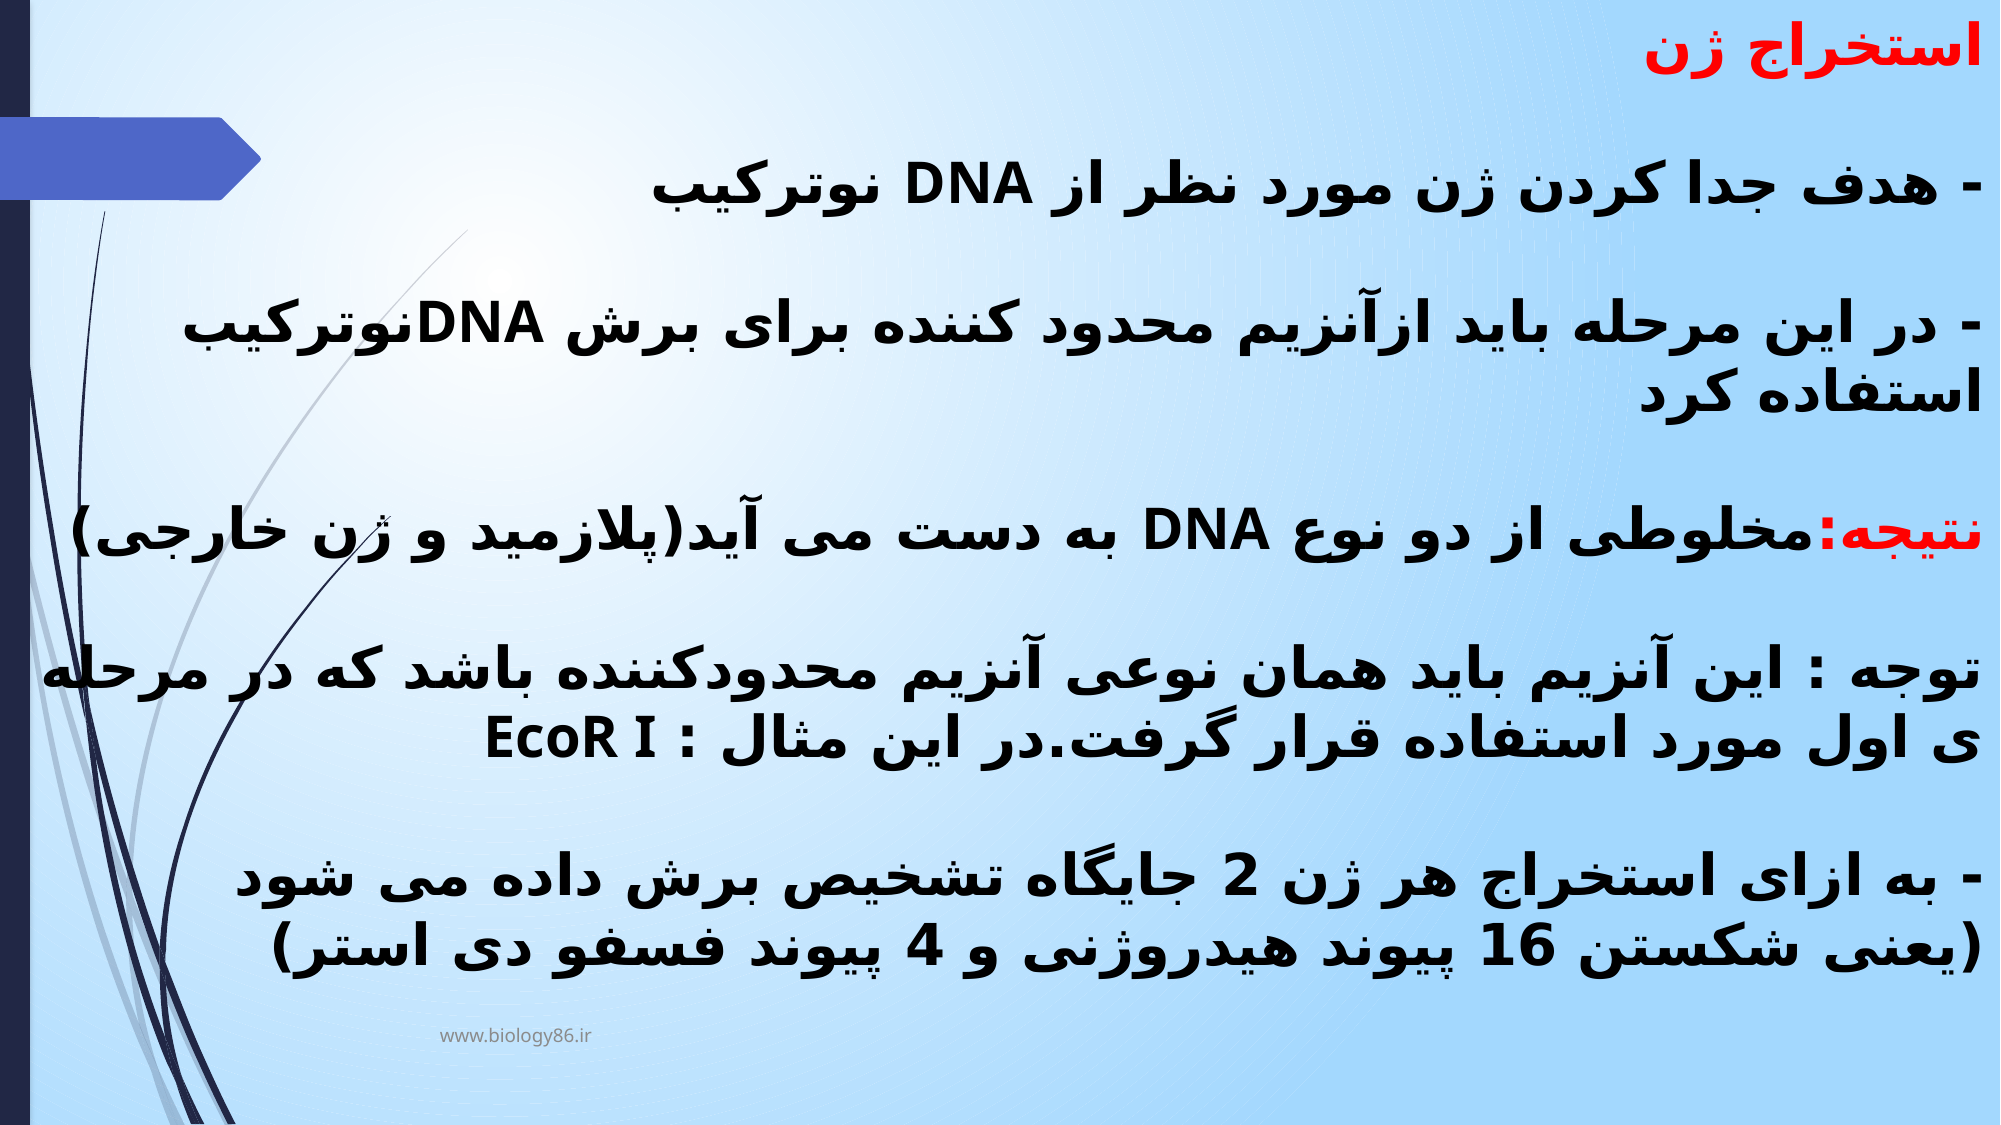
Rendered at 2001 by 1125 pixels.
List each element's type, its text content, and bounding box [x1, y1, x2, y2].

footer www.biology86.ir [424, 1006, 1675, 1067]
title استخراج ژن - هدف جدا کردن ژن مورد نظر از DNA نوترکیب - در این مرحله باید ازآنزیم محدود کننده برای برش DNAنوترکیب استفاده کرد نتیجه:مخلوطی از دو نوع DNA به دست می آید(پلازمید و ژن خارجی) توجه : این آنزیم باید همان نوعی آنزیم محدودکننده باشد که در مرحله ی اول مورد استفاده قرار گرفت.در این مثال : EcoR I - به ازای استخراج هر ژن 2 جایگاه تشخیص برش داده می شود (یعنی شکستن 16 پیوند هیدروژنی و 4 پیوند فسفو دی استر) [0, 0, 2000, 1125]
